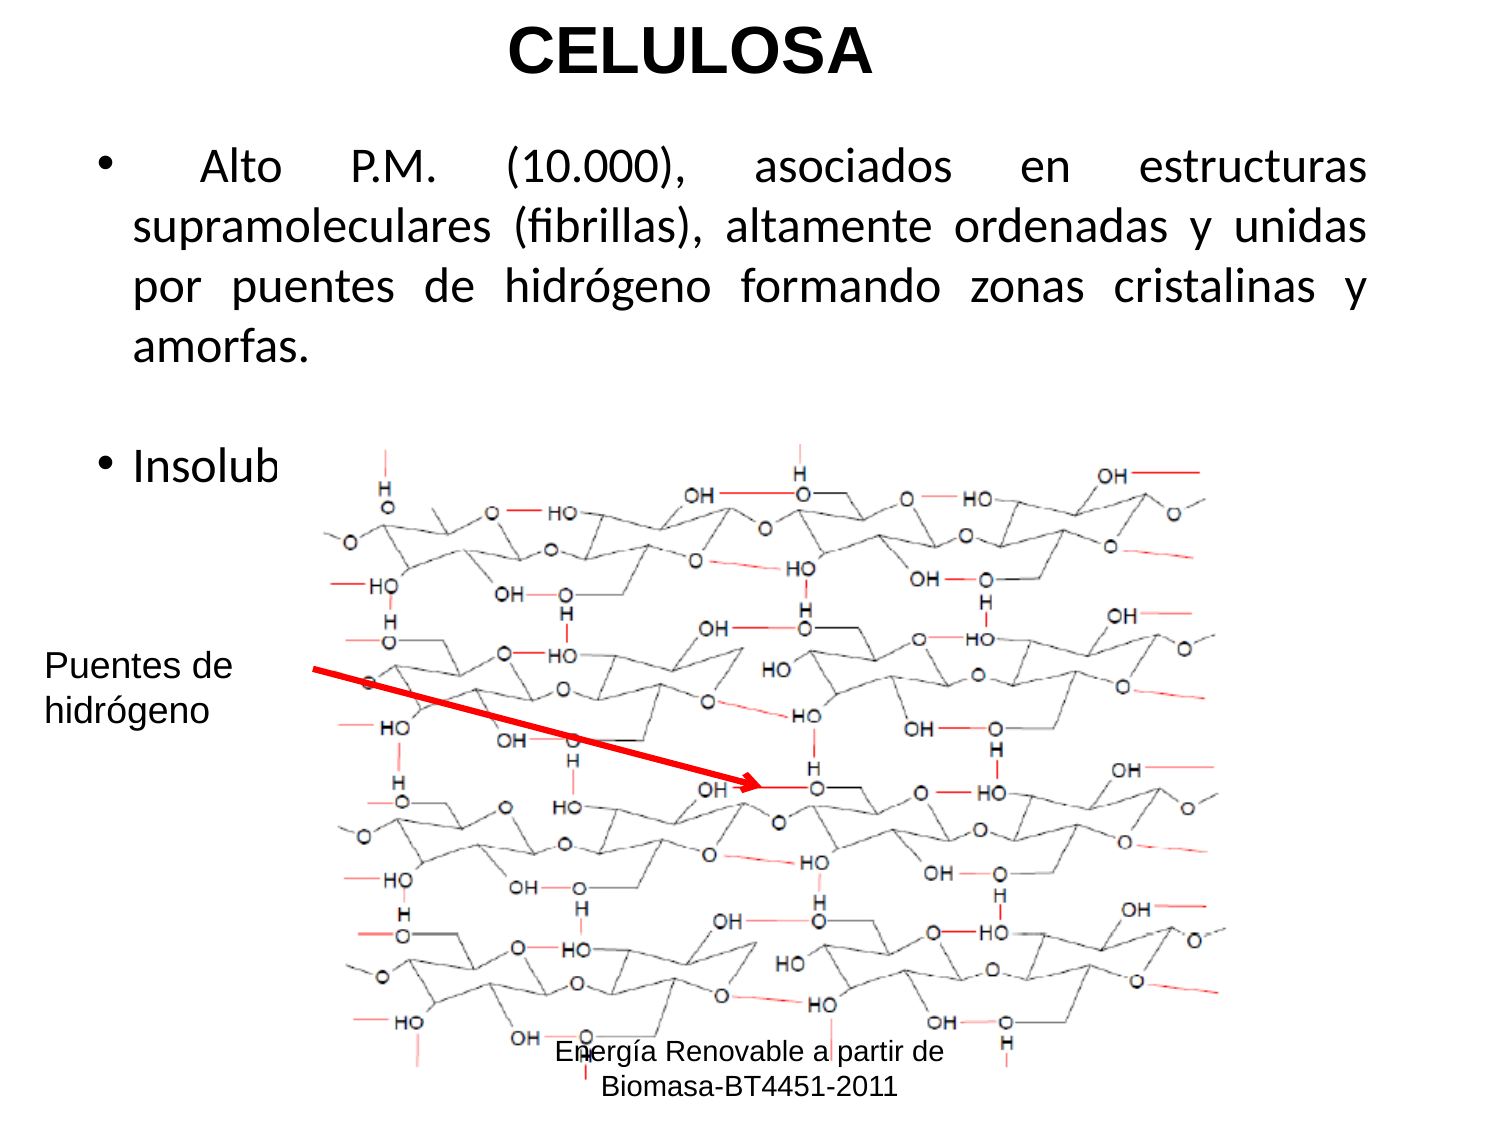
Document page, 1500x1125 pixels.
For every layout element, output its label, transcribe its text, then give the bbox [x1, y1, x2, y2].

text_box Alto P.M. (10.000), asociados en estructuras supramoleculares (fibrillas), altamente ordenadas y unidas por puentes de hidrógeno formando zonas cristalinas y amorfas. Insoluble [82, 125, 1383, 1125]
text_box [312, 668, 763, 788]
text_box CELULOSA [76, 0, 1388, 95]
text_box Puentes de hidrógeno [29, 633, 272, 739]
picture [277, 444, 1259, 1105]
